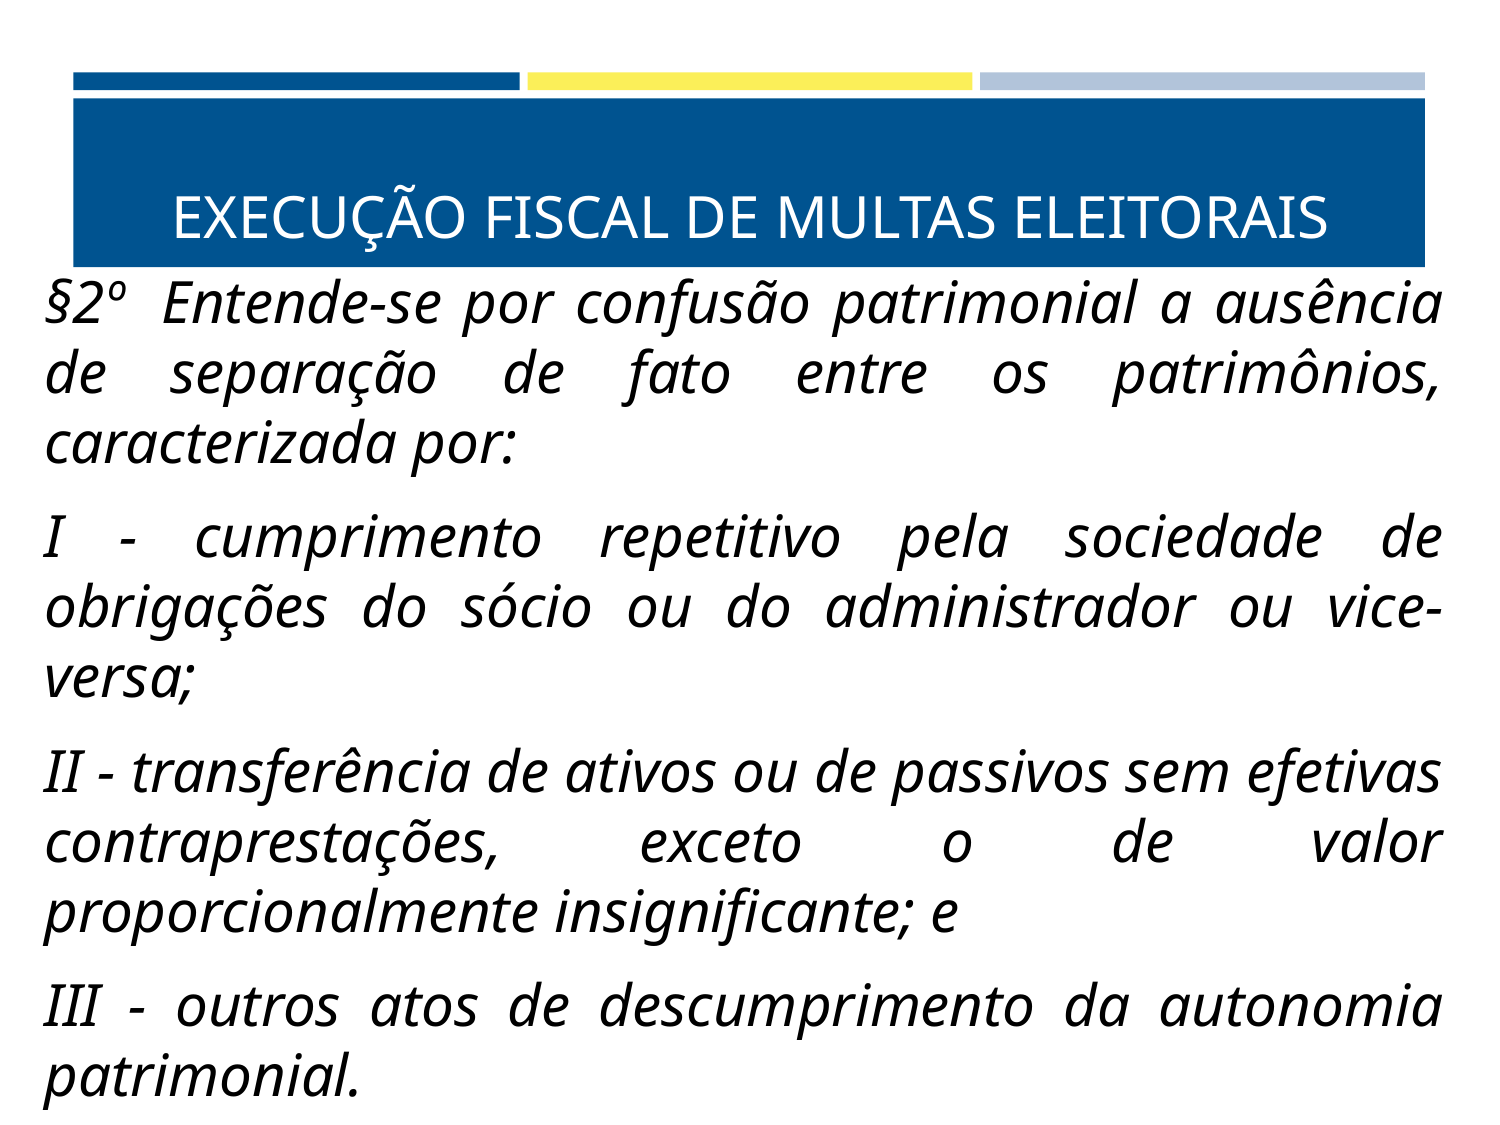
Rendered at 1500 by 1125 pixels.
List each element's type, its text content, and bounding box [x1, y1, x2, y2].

title EXECUÇÃO FISCAL DE MULTAS ELEITORAIS [95, 112, 1406, 258]
list §2º Entende-se por confusão patrimonial a ausência de separação de fato entre os patrimônios, caracterizada por: I - cumprimento repetitivo pela sociedade de obrigações do sócio ou do administrador ou vice-versa; II - transferência de ativos ou de passivos sem efetivas contraprestações, exceto o de valor proporcionalmente insignificante; e III - outros atos de descumprimento da autonomia patrimonial. [29, 258, 1459, 1094]
